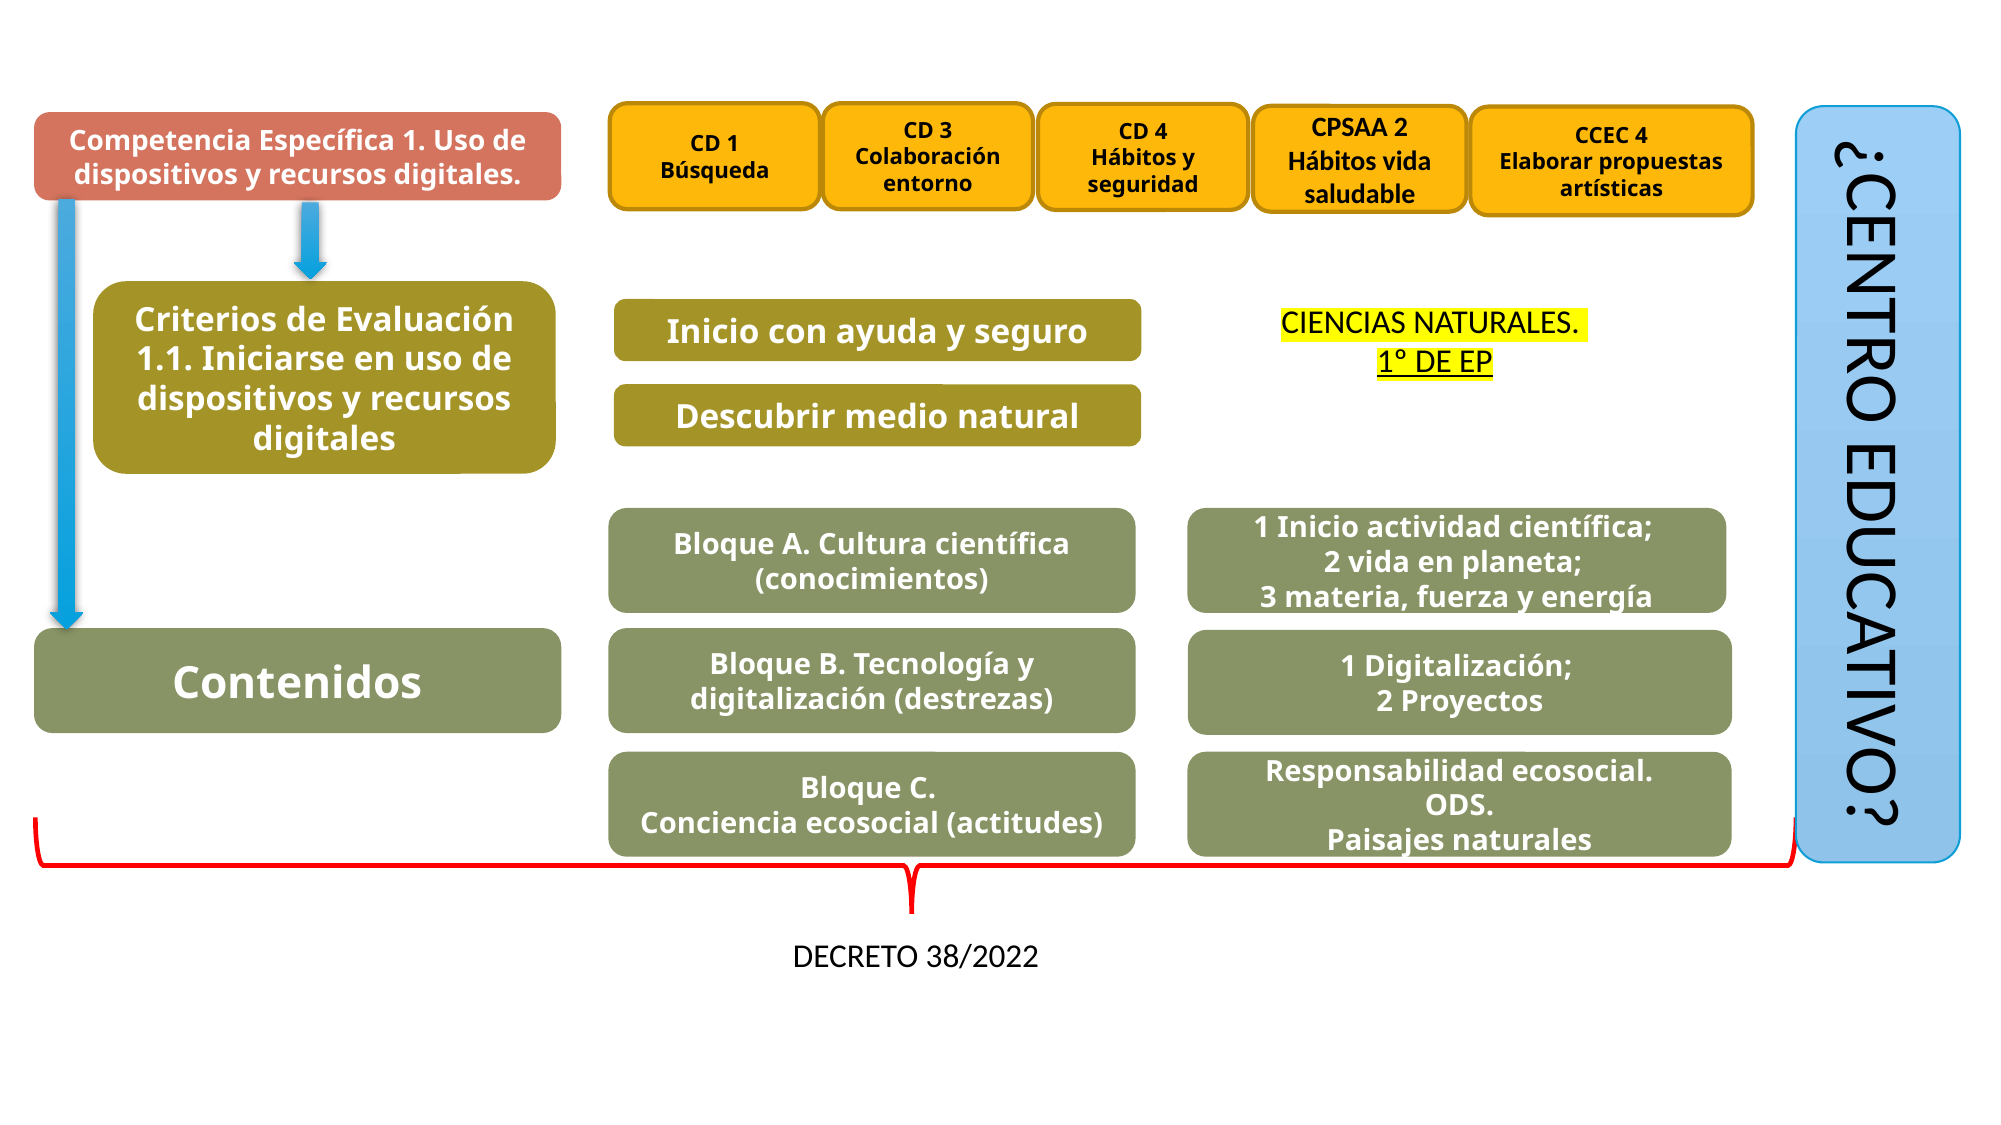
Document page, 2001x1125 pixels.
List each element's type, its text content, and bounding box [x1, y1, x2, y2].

text_box CIENCIAS NATURALES. 1º DE EP [1266, 292, 1603, 387]
text_box [34, 817, 1796, 914]
text_box CPSAA 2 Hábitos vida saludable [1252, 105, 1467, 212]
text_box [293, 202, 327, 280]
text_box 1 Inicio actividad científica; 2 vida en planeta; 3 materia, fuerza y energía [1188, 509, 1726, 612]
text_box Bloque C. Conciencia ecosocial (actitudes) [609, 753, 1135, 817]
text_box Bloque B. Tecnología y digitalización (destrezas) [609, 629, 1135, 732]
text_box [609, 102, 1249, 211]
text_box Competencia Específica 1. Uso de dispositivos y recursos digitales. [35, 113, 560, 200]
text_box Contenidos [35, 629, 560, 732]
text_box Criterios de Evaluación 1.1. Iniciarse en uso de dispositivos y recursos digitales [94, 282, 555, 473]
text_box Inicio con ayuda y seguro [615, 300, 1141, 360]
text_box 1 Digitalización; 2 Proyectos [1189, 631, 1731, 734]
text_box Descubrir medio natural [615, 385, 1140, 445]
text_box Bloque A. Cultura científica (conocimientos) [609, 509, 1135, 612]
text_box CCEC 4 Elaborar propuestas artísticas [1470, 106, 1753, 216]
text_box Responsabilidad ecosocial. ODS. Paisajes naturales [1188, 753, 1731, 817]
text_box [49, 199, 84, 630]
text_box DECRETO 38/2022 [778, 927, 1055, 982]
text_box ¿CENTRO EDUCATIVO? [1794, 105, 1962, 864]
